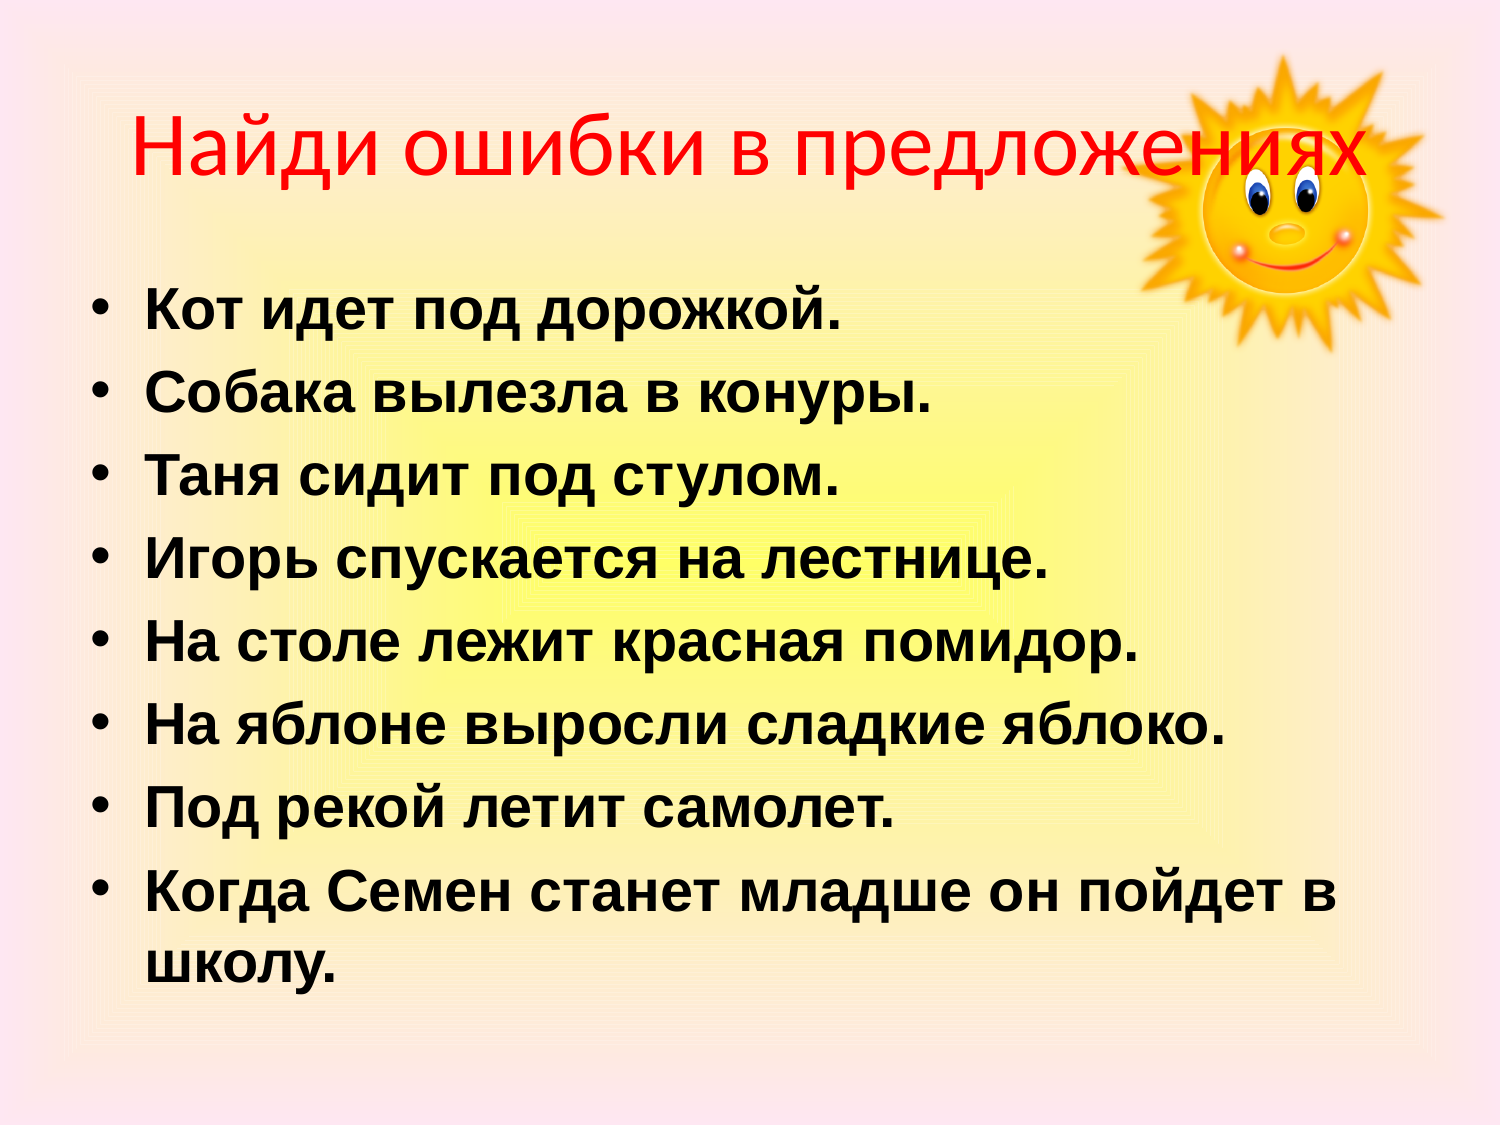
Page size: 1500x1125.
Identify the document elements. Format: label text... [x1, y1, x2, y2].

picture [1113, 46, 1454, 387]
list Кот идет под дорожкой. Собака вылезла в конуры. Таня сидит под стулом. Игорь спускается на лестнице. На столе лежит красная помидор. На яблоне выросли сладкие яблоко. Под рекой летит самолет. Когда Семен станет младше он пойдет в школу. [75, 262, 1425, 1005]
title Найди ошибки в предложениях [75, 45, 1425, 233]
